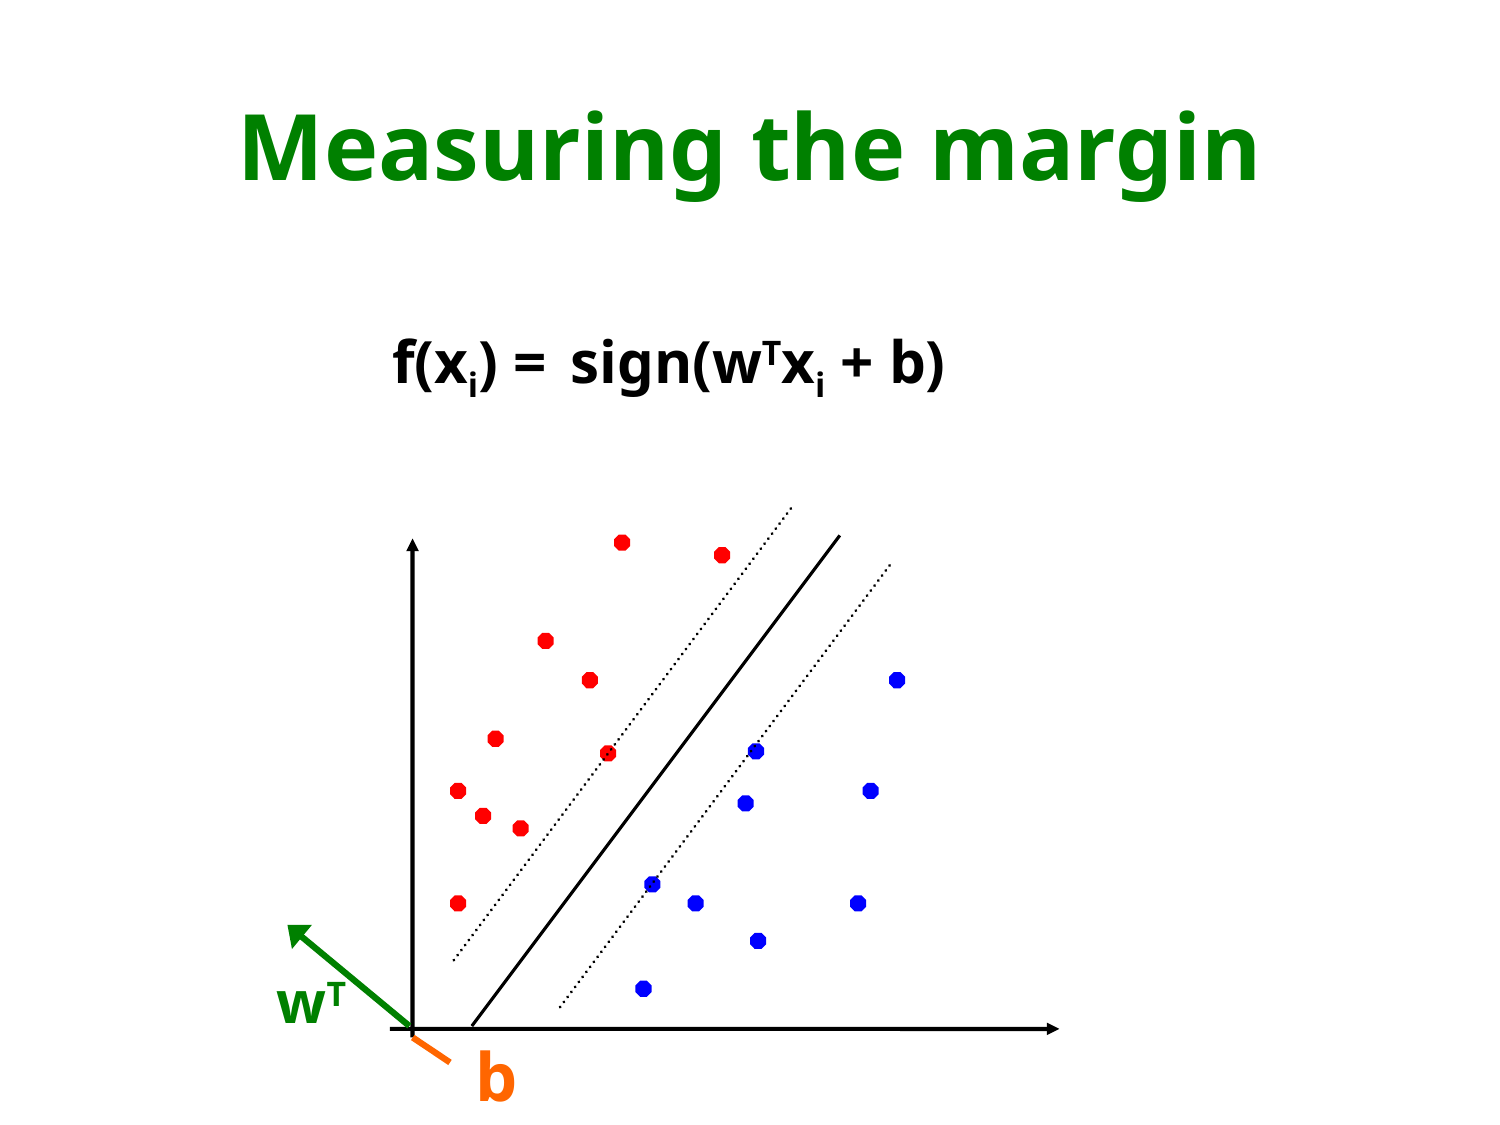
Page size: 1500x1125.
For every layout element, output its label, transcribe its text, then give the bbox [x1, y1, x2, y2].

text_box [488, 731, 503, 747]
text_box [287, 924, 344, 971]
text_box [475, 808, 491, 824]
text_box [863, 783, 878, 799]
text_box [389, 1022, 1060, 1036]
text_box [582, 672, 598, 688]
text_box [738, 796, 753, 811]
text_box [614, 535, 630, 550]
text_box [538, 633, 553, 649]
text_box [406, 538, 419, 1028]
text_box [636, 981, 651, 997]
text_box [889, 672, 905, 688]
text_box wT [262, 971, 361, 1043]
text_box [714, 547, 730, 563]
text_box [600, 746, 616, 761]
text_box [450, 896, 466, 911]
text_box [748, 744, 764, 759]
text_box [513, 821, 528, 836]
text_box [645, 877, 660, 892]
text_box [688, 896, 703, 911]
text_box b [460, 1042, 533, 1122]
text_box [412, 1037, 451, 1063]
title Measuring the margin [87, 62, 1413, 226]
text_box [750, 933, 766, 949]
text_box [450, 783, 466, 799]
text_box [850, 896, 866, 911]
text_box f(xi) = sign(wTxi + b) [377, 324, 961, 404]
